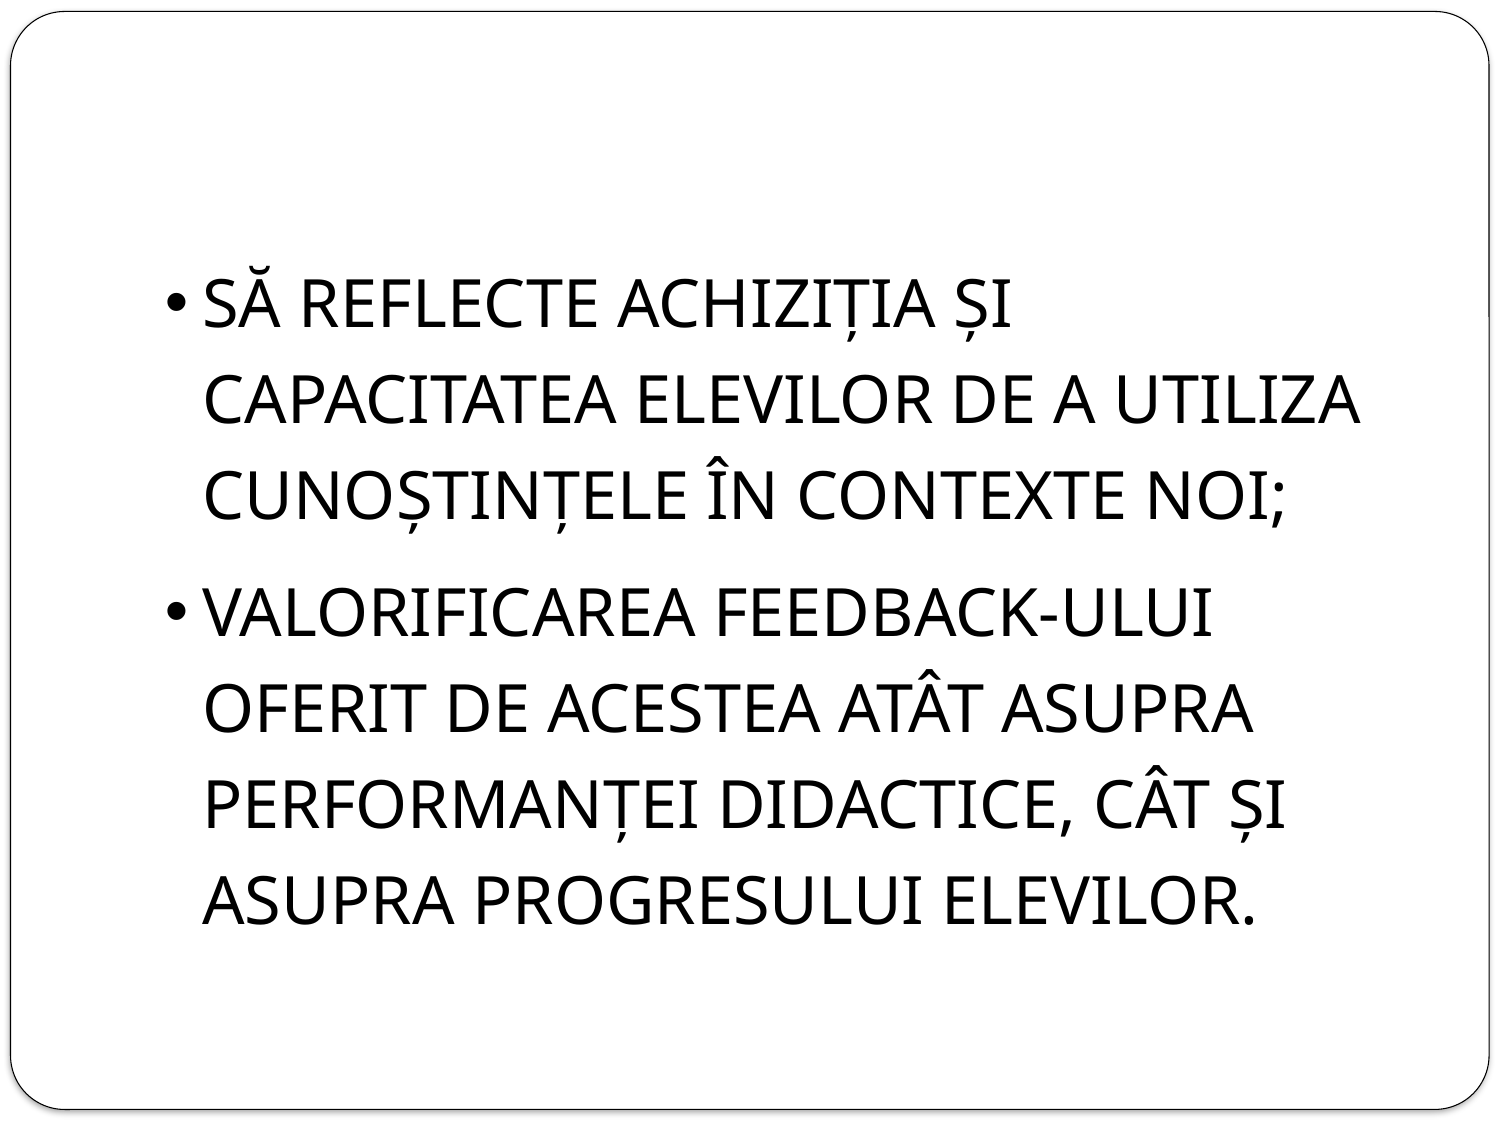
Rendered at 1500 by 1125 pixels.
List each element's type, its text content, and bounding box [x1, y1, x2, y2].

list Să reflecte achiziția și capacitatea elevilor de a utiliza cunoștințele în contexte noi; Valorificarea feedback-ului oferit de acestea atât asupra performanței didactice, cât și asupra progresului elevilor. [150, 237, 1425, 988]
